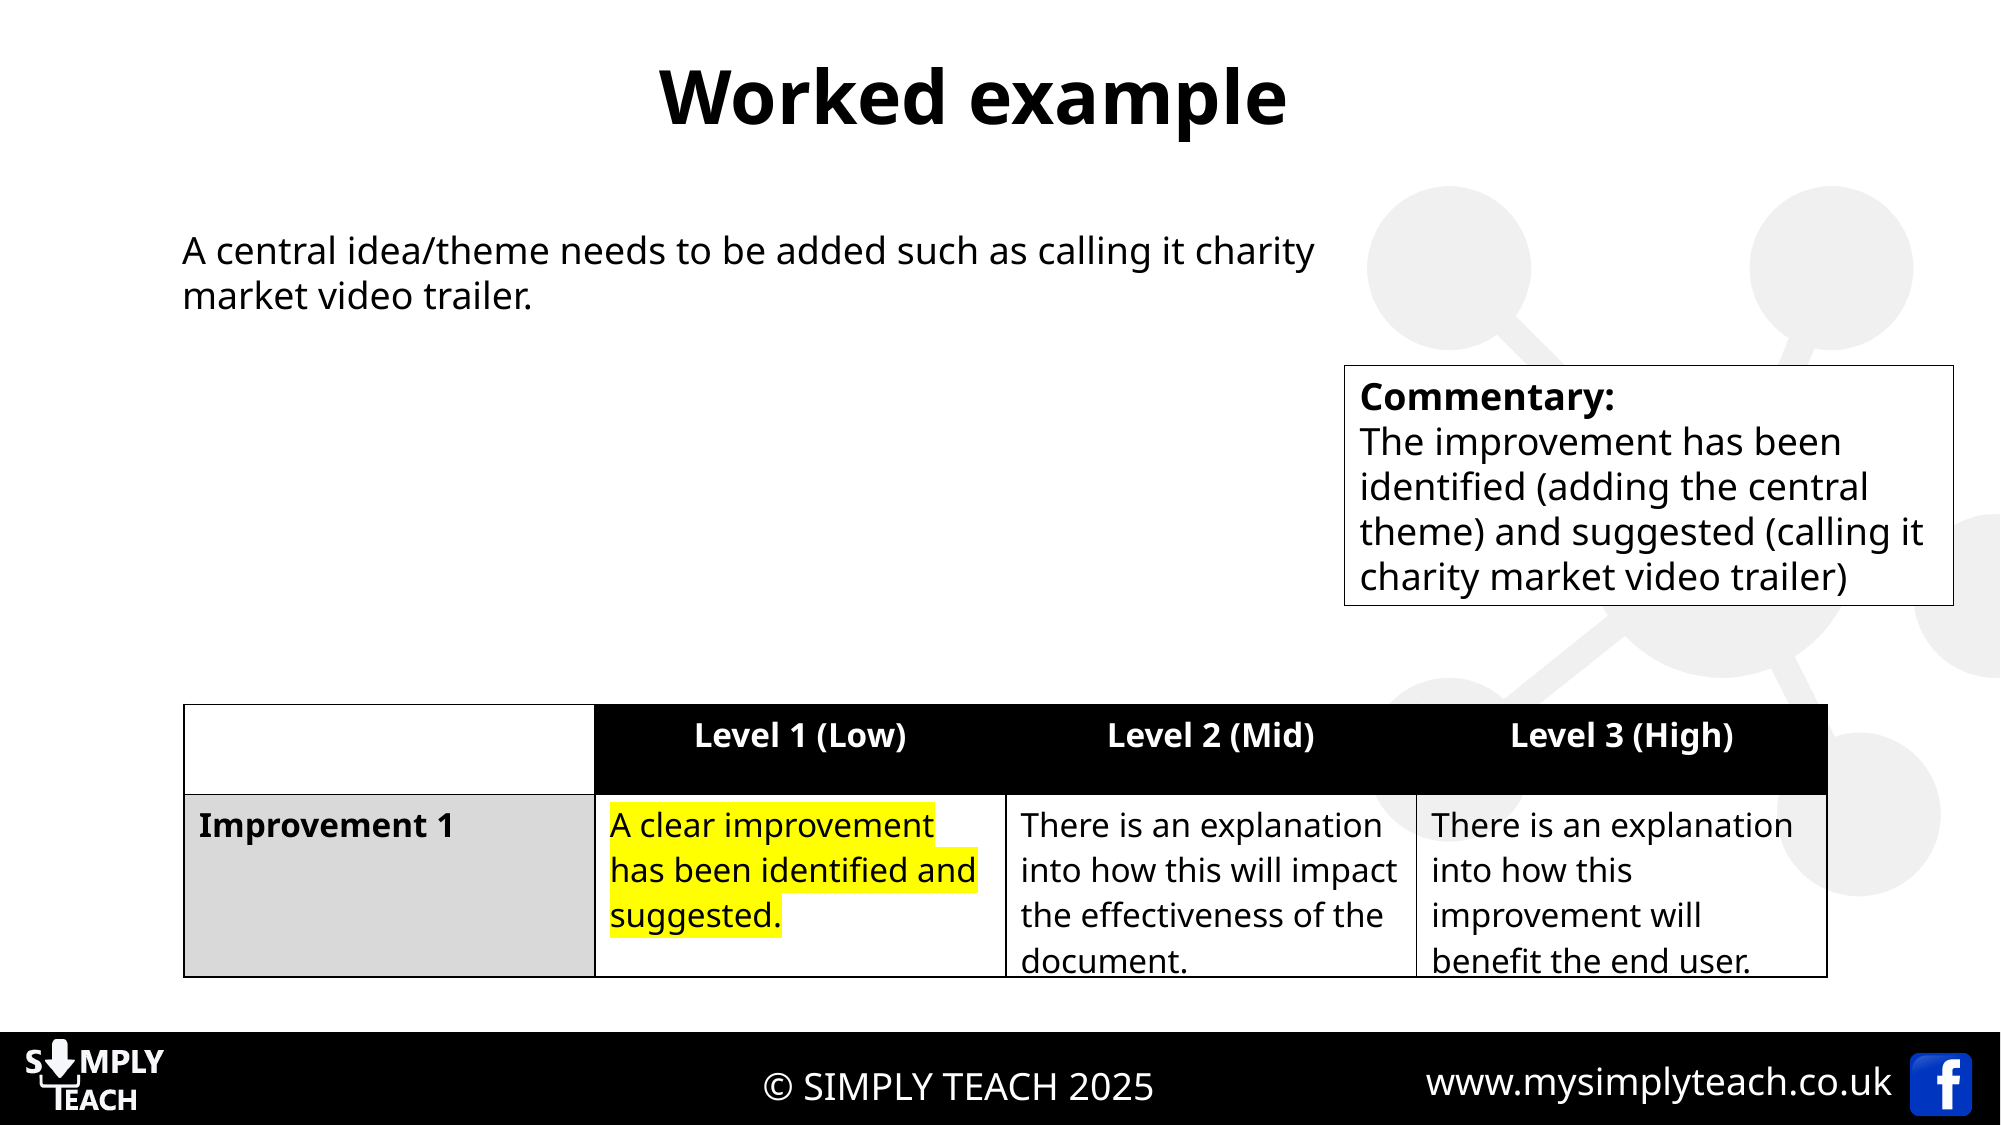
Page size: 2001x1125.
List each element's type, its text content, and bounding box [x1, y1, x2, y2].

picture [15, 1033, 182, 1122]
text_box Commentary: The improvement has been identified (adding the central theme) and suggested (calling it charity market video trailer) [1344, 365, 1954, 606]
table_header Level 2 (Mid) [1007, 705, 1416, 794]
table_header [185, 705, 594, 794]
table_header Level 1 (Low) [596, 705, 1005, 794]
text_box Worked example [184, 42, 1765, 147]
table_cell There is an explanation into how this will impact the effectiveness of the document. [1007, 795, 1416, 976]
table_cell A clear improvement has been identified and suggested. [596, 795, 1005, 976]
table_cell Improvement 1 [185, 795, 594, 976]
table_cell There is an explanation into how this improvement will benefit the end user. [1417, 795, 1826, 976]
text_box A central idea/theme needs to be added such as calling it charity market video trailer. [167, 219, 1345, 325]
picture [1907, 1050, 1975, 1119]
table_header Level 3 (High) [1417, 705, 1826, 794]
